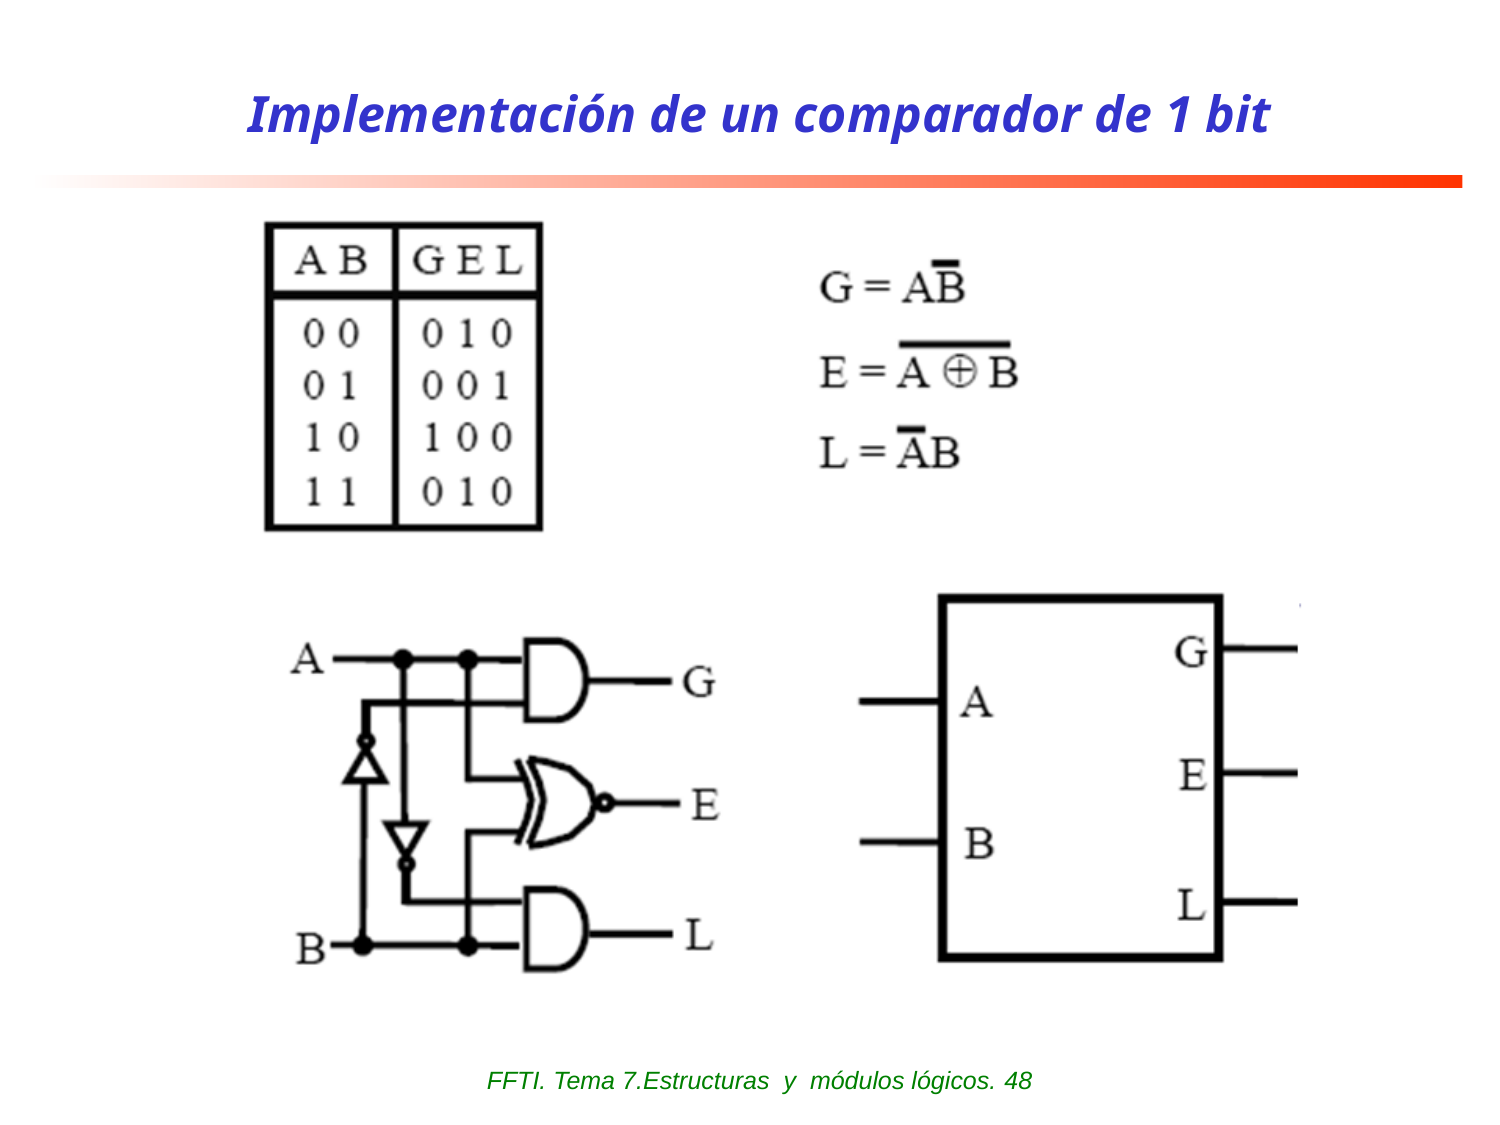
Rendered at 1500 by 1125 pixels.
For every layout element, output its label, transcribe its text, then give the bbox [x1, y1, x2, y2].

footer FFTI. Tema 7.Estructuras y módulos lógicos. 48 [68, 1056, 1451, 1103]
title Implementación de un comparador de 1 bit [68, 49, 1451, 176]
picture [246, 219, 1309, 997]
